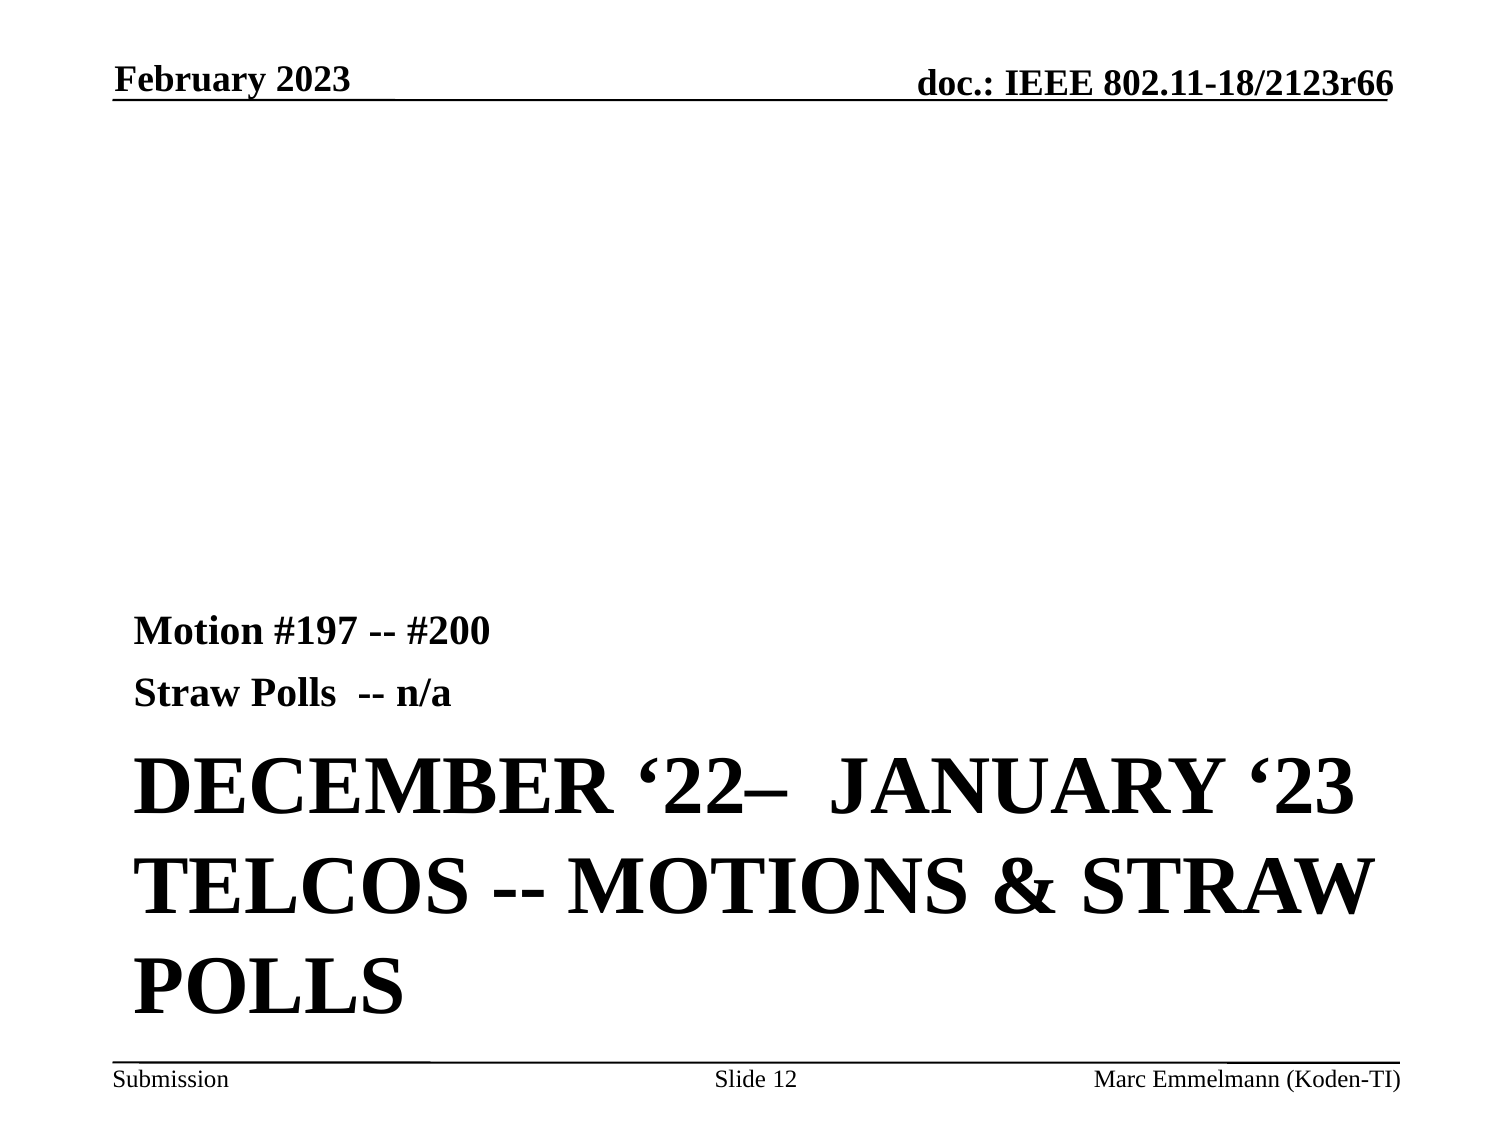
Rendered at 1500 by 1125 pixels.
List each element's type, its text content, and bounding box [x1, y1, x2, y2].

slide_number Slide 12 [712, 1061, 800, 1123]
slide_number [114, 54, 423, 100]
list Motion #197 -- #200 Straw Polls -- n/a [118, 476, 1394, 724]
title December ‘22– January ‘23 Telcos -- Motions & Straw Polls [118, 724, 1394, 947]
footer Marc Emmelmann (Koden-TI) [878, 1061, 1402, 1093]
